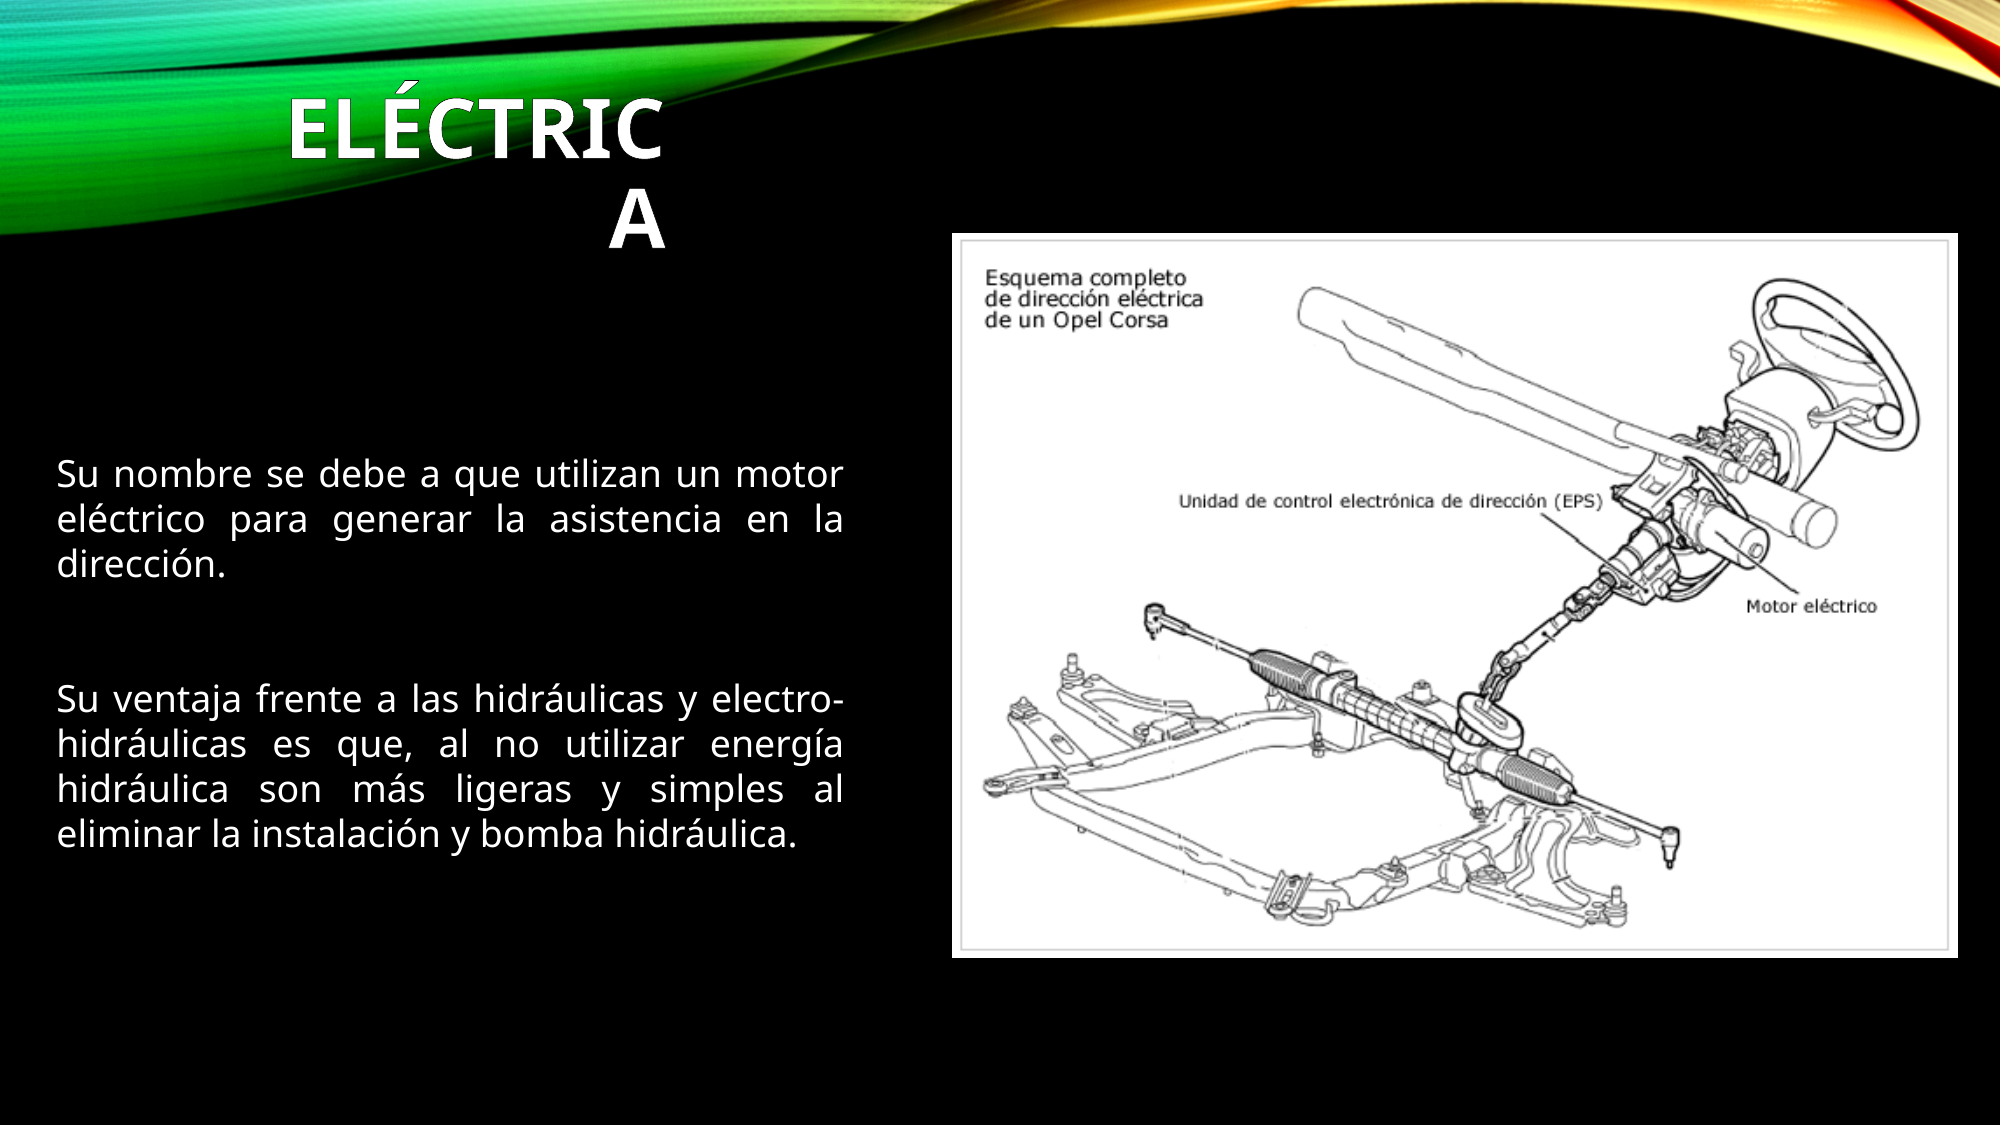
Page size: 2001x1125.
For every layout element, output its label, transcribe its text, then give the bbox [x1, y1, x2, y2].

picture [0, 0, 2000, 959]
text_box Su nombre se debe a que utilizan un motor eléctrico para generar la asistencia en la dirección. Su ventaja frente a las hidráulicas y electro-hidráulicas es que, al no utilizar energía hidráulica son más ligeras y simples al eliminar la instalación y bomba hidráulica. [41, 443, 860, 908]
title ELÉCTRICA [220, 70, 681, 283]
